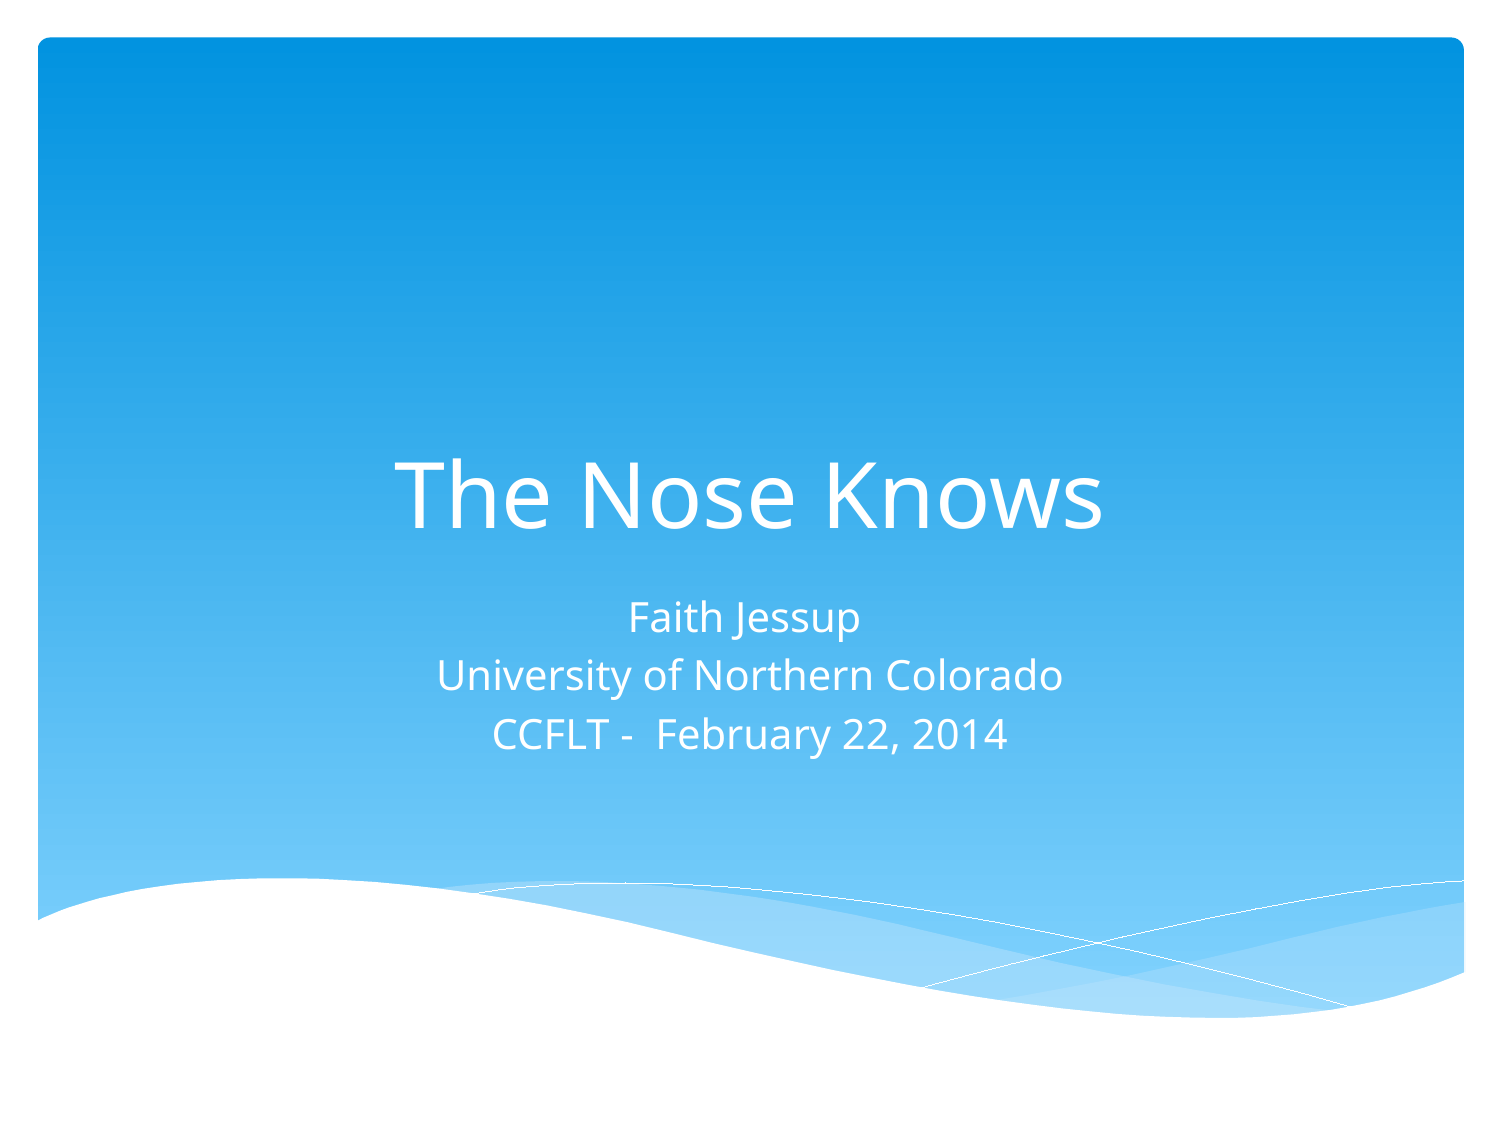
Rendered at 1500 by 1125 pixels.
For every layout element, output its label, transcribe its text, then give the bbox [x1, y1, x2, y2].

subtitle Faith Jessup University of Northern Colorado CCFLT - February 22, 2014 [225, 583, 1275, 825]
title The Nose Knows [112, 262, 1388, 555]
